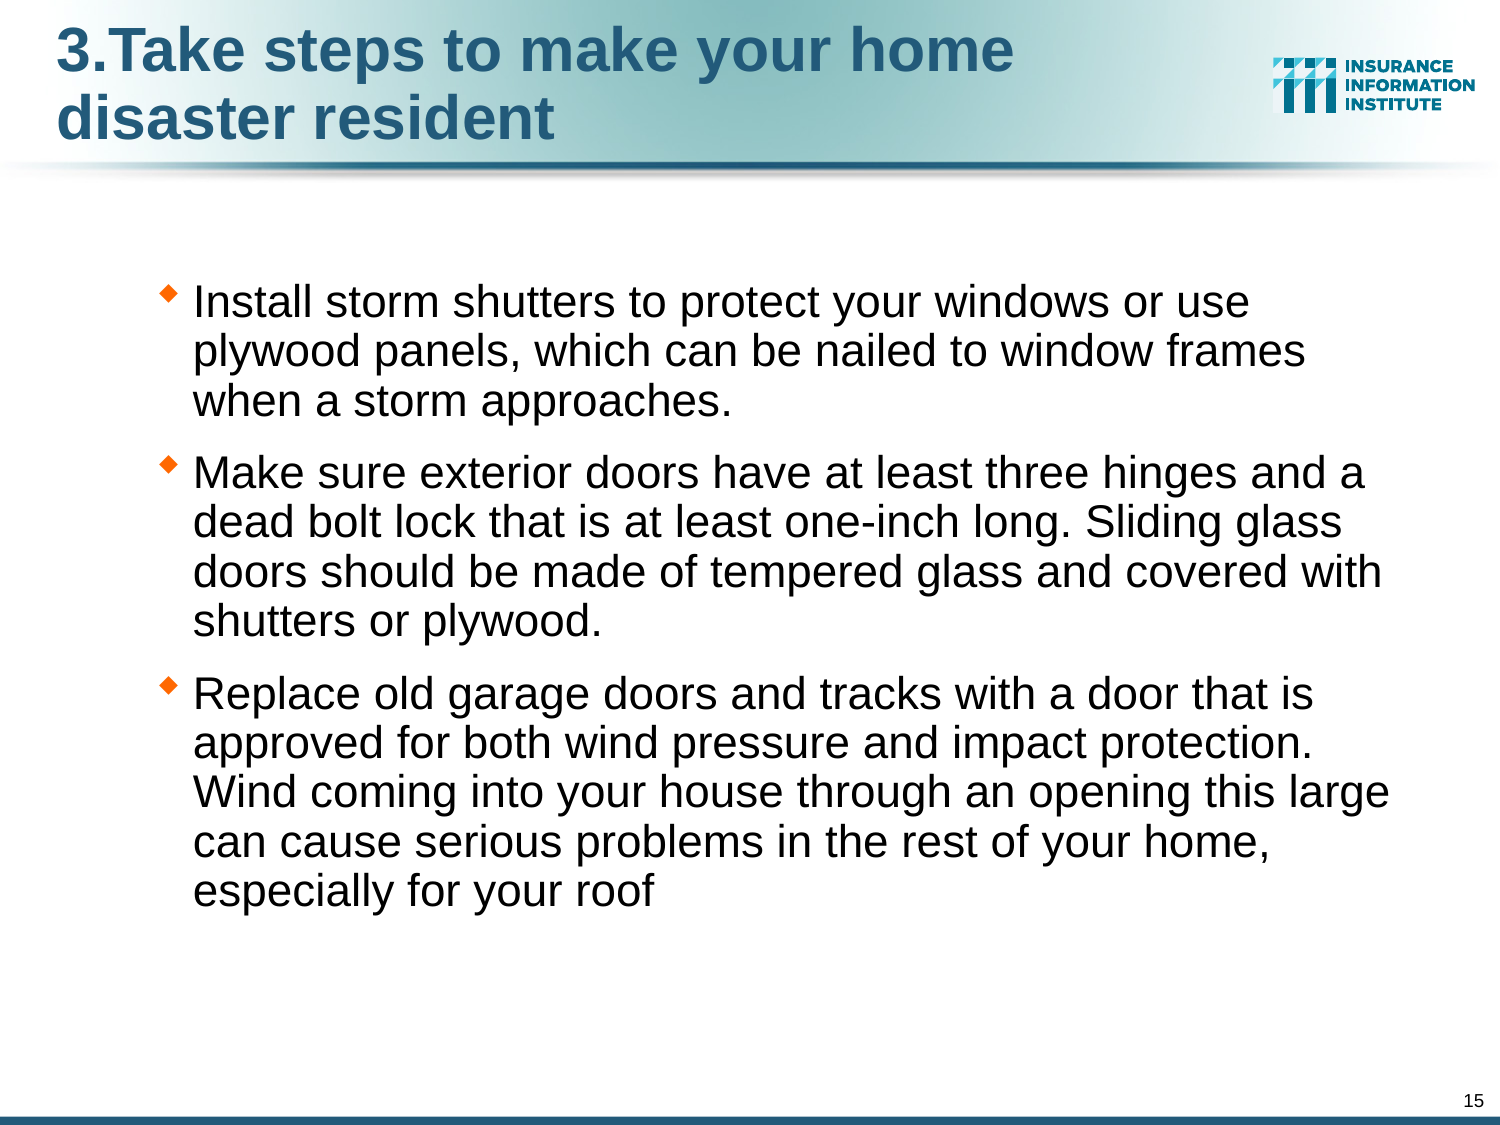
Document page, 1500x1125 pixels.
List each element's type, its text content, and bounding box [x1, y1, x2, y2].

list Install storm shutters to protect your windows or use plywood panels, which can be nailed to window frames when a storm approaches. Make sure exterior doors have at least three hinges and a dead bolt lock that is at least one-inch long. Sliding glass doors should be made of tempered glass and covered with shutters or plywood. Replace old garage doors and tracks with a door that is approved for both wind pressure and impact protection. Wind coming into your house through an opening this large can cause serious problems in the rest of your home, especially for your roof [80, 270, 1419, 1034]
slide_number 15 [1410, 1091, 1485, 1112]
title 3.Take steps to make your home disaster resident [48, 14, 1264, 157]
picture [0, 0, 1500, 189]
